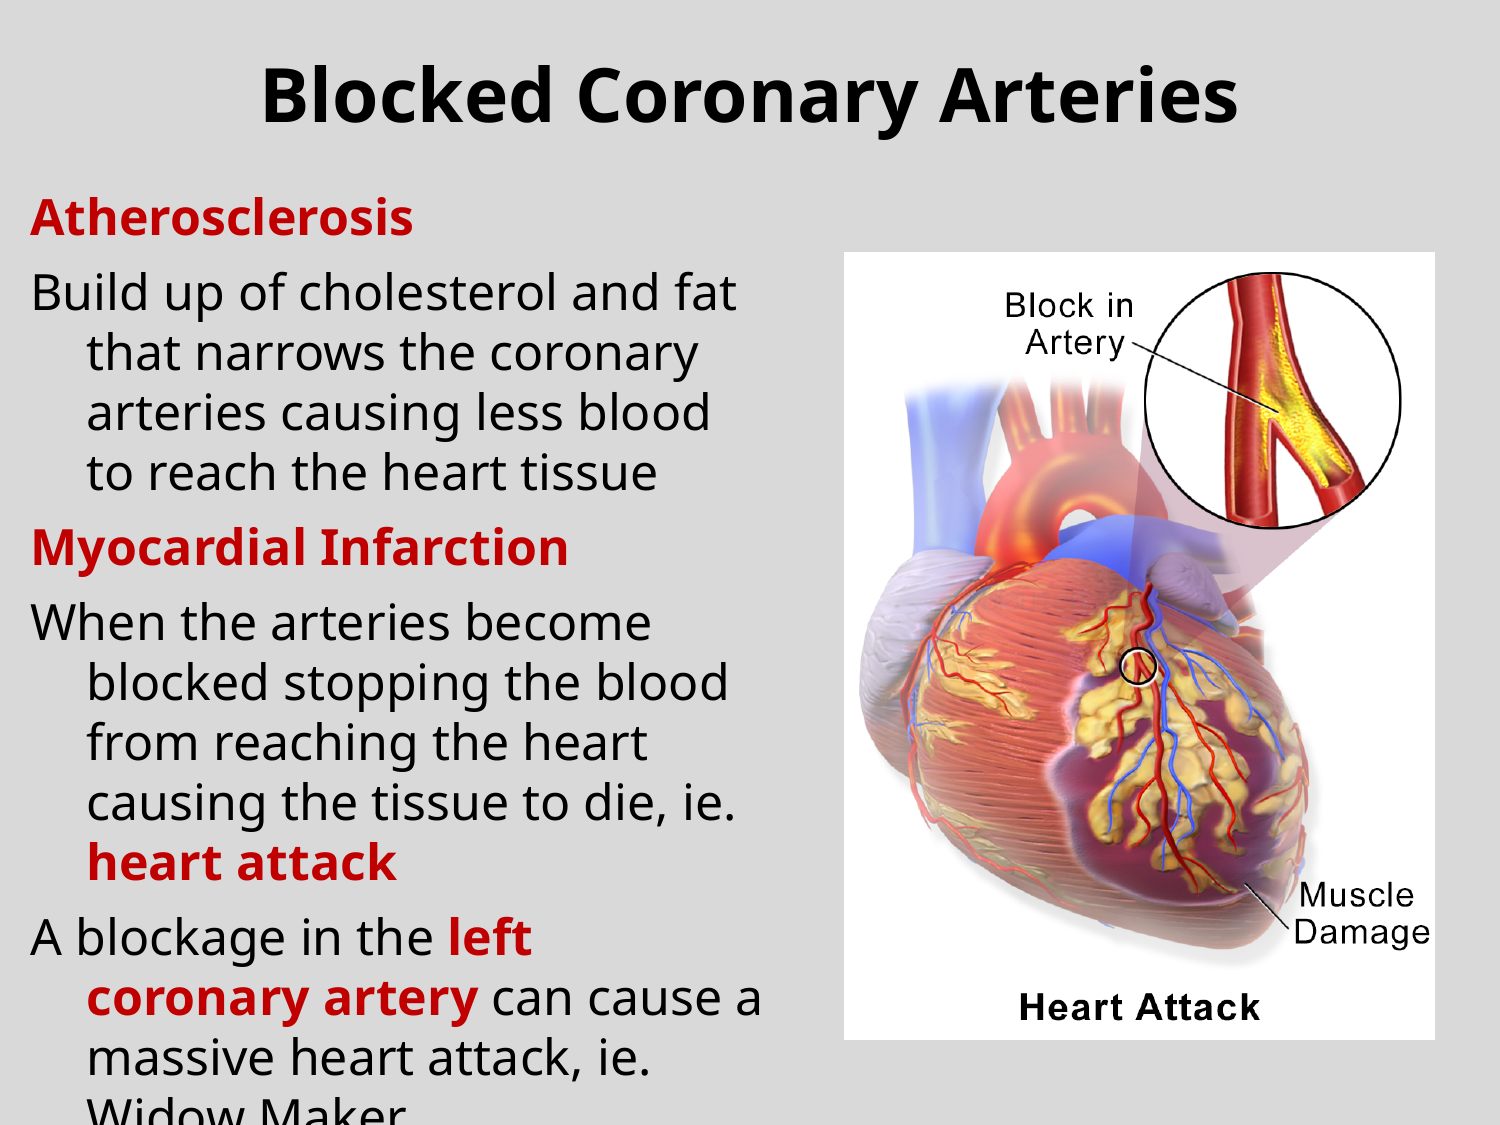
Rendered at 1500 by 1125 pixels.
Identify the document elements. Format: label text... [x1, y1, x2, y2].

text_box Atherosclerosis Build up of cholesterol and fat that narrows the coronary arteries causing less blood to reach the heart tissue Myocardial Infarction When the arteries become blocked stopping the blood from reaching the heart causing the tissue to die, ie. heart attack A blockage in the left coronary artery can cause a massive heart attack, ie. Widow Maker [15, 178, 784, 1125]
picture [844, 252, 1435, 1040]
text_box Blocked Coronary Arteries [112, 40, 1388, 181]
